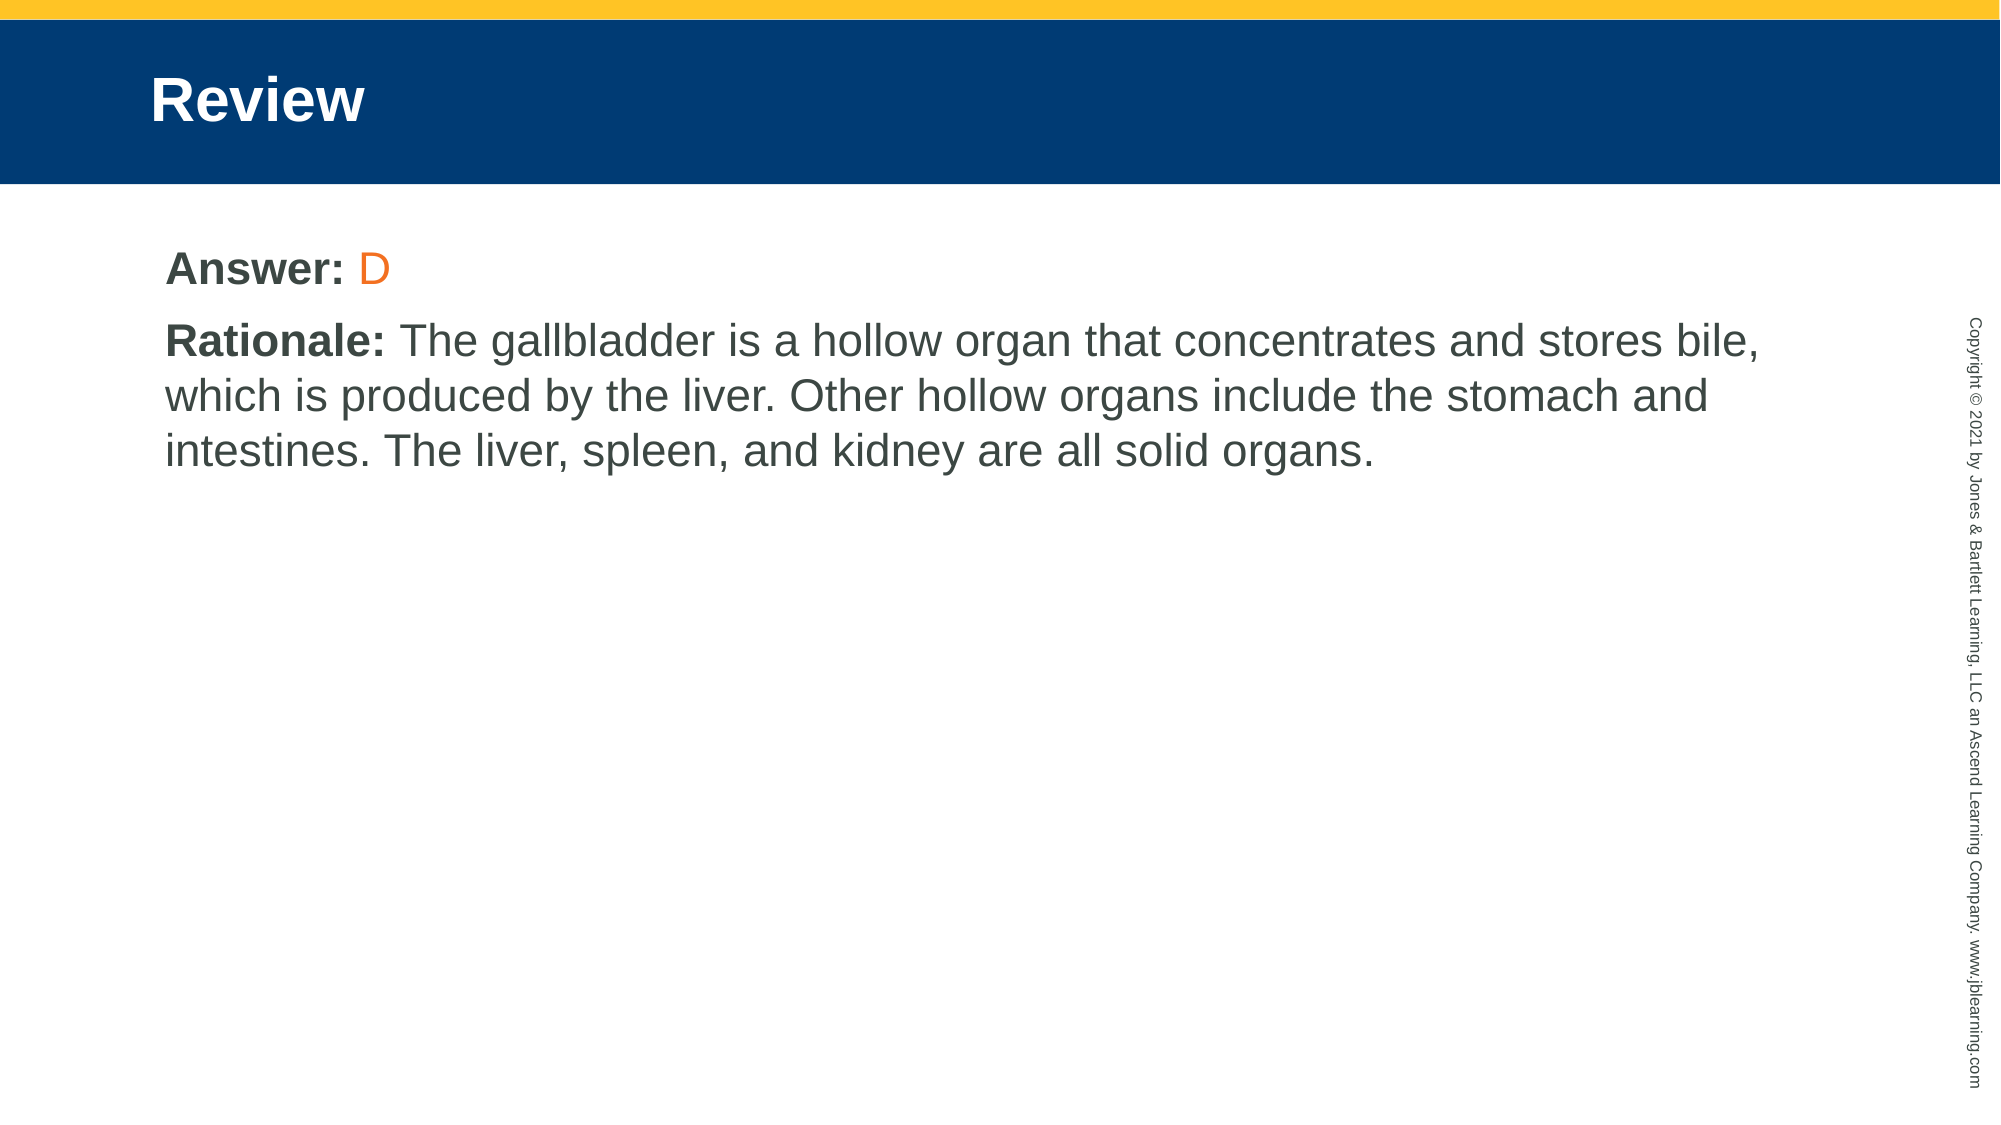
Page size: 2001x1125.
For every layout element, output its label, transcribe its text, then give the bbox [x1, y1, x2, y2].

list Answer: D Rationale: The gallbladder is a hollow organ that concentrates and stores bile, which is produced by the liver. Other hollow organs include the stomach and intestines. The liver, spleen, and kidney are all solid organs. [150, 237, 1850, 1025]
title Review [0, 19, 2000, 185]
